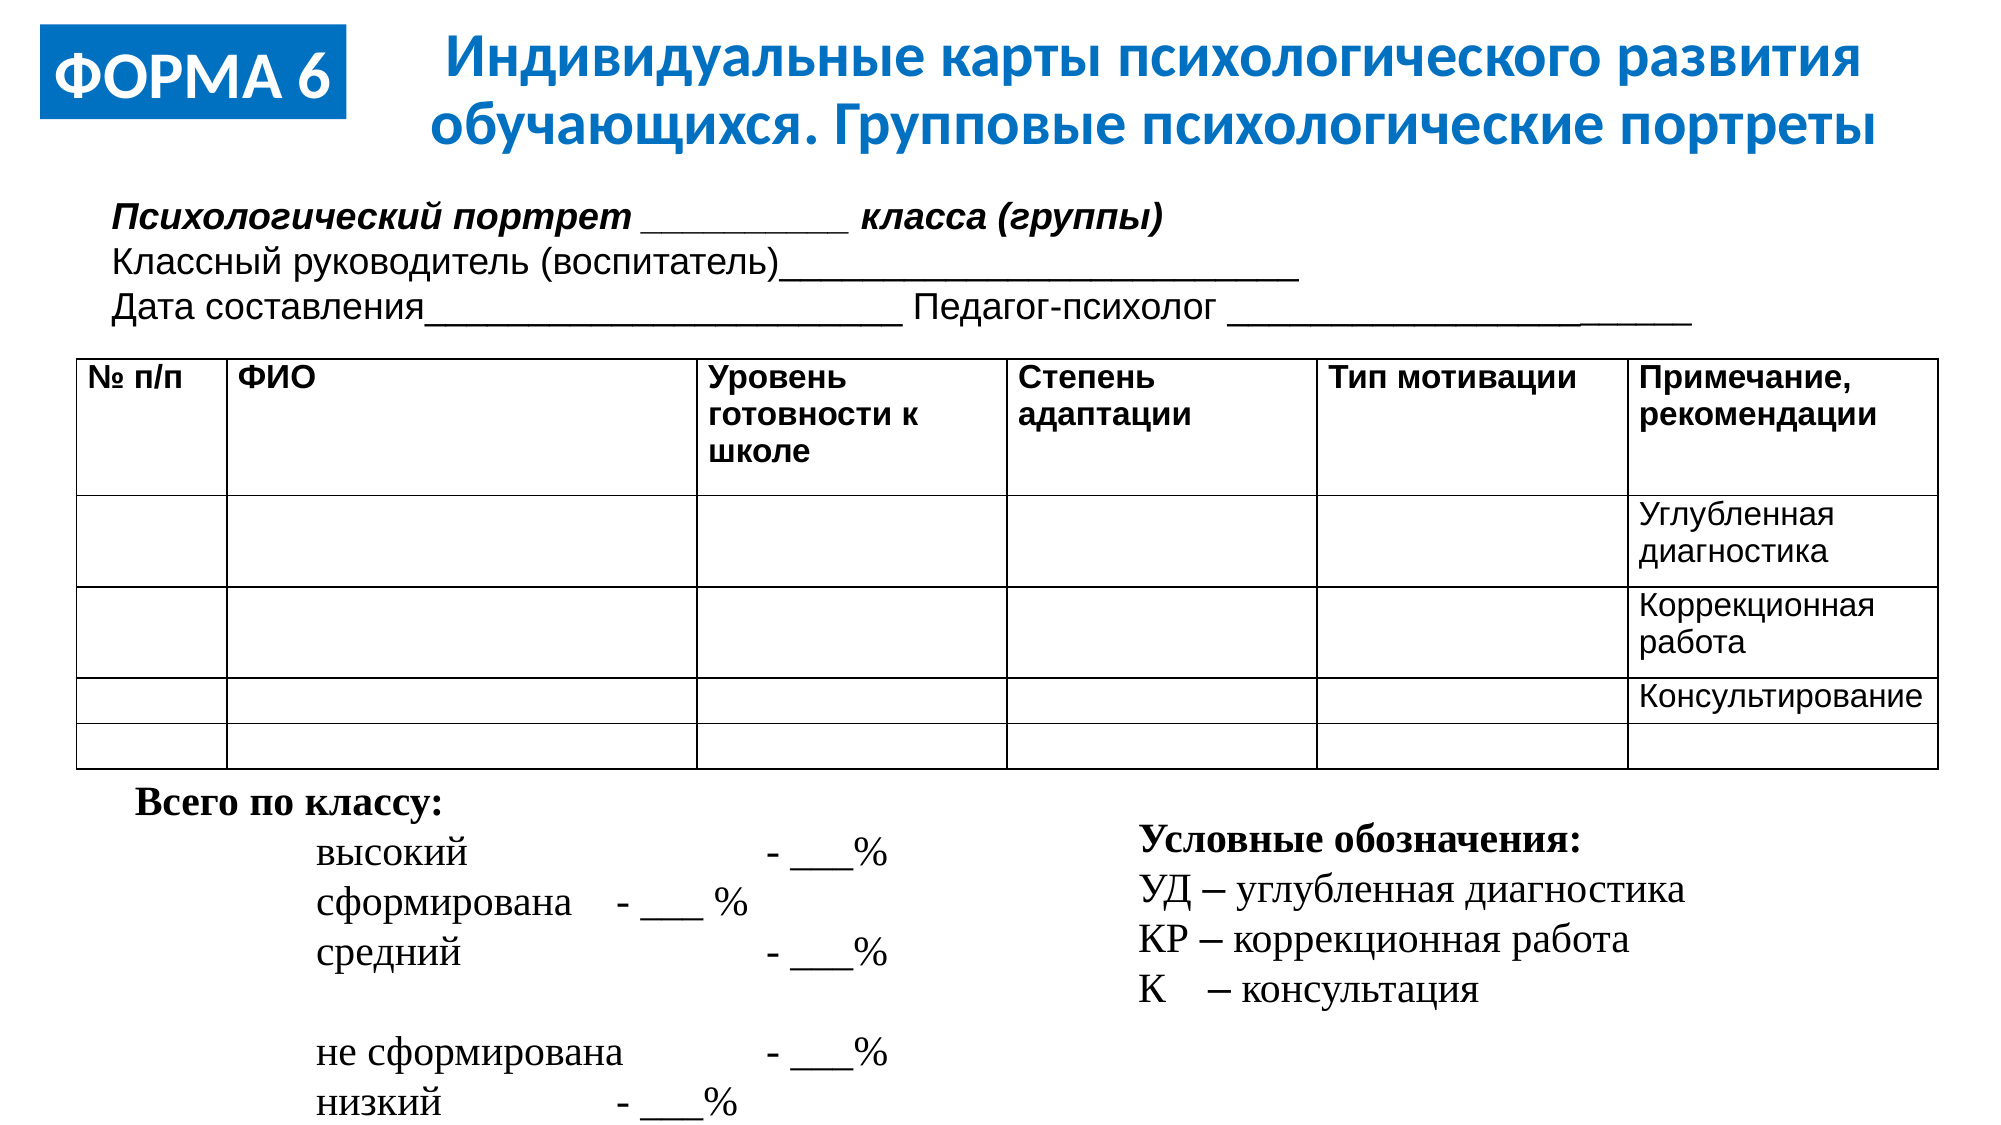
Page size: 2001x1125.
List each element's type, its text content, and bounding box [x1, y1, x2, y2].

table_cell [77, 679, 226, 723]
table_cell [698, 724, 1006, 766]
table_header ФИО [228, 360, 696, 495]
text_box ФОРМА 6 [40, 24, 347, 120]
table_header № п/п [77, 360, 226, 495]
table_cell [228, 724, 696, 766]
text_box Всего по классу: высокий - ___% сформирована - ___ % средний - ___% не сформирована - ___% низкий - ___% [46, 766, 1028, 1125]
table_cell [1008, 496, 1316, 586]
table_cell [77, 588, 226, 677]
table_cell [698, 496, 1006, 586]
table_cell [698, 679, 1006, 723]
table_cell [1318, 588, 1627, 677]
table_cell [1629, 724, 1937, 768]
table_cell Углубленная диагностика [1629, 496, 1937, 586]
table_cell [77, 724, 226, 766]
table_header Степень адаптации [1008, 360, 1316, 495]
table_header Примечание, рекомендации [1629, 360, 1937, 495]
title Индивидуальные карты психологического развития обучающихся. Групповые психологические портреты [372, 12, 1938, 168]
text_box Условные обозначения: УД – углубленная диагностика КР – коррекционная работа К – консультация [1049, 803, 1817, 1019]
table_cell [228, 679, 696, 723]
table_cell Консультирование [1629, 679, 1937, 723]
table_header Уровень готовности к школе [698, 360, 1006, 495]
table_cell [1008, 588, 1316, 677]
table_header Тип мотивации [1318, 360, 1627, 495]
table_cell [1008, 724, 1316, 768]
table_cell [1318, 496, 1627, 586]
table_cell [1008, 679, 1316, 723]
table_cell [1318, 724, 1627, 768]
text_box Психологический портрет __________ класса (группы) Классный руководитель (воспитатель)_________________________ Дата составления_______________________ Педагог-психолог _______________________ [23, 184, 1922, 334]
table_cell [77, 496, 226, 586]
table_cell [1318, 679, 1627, 723]
table_cell [228, 496, 696, 586]
table_cell [228, 588, 696, 677]
table_cell Коррекционная работа [1629, 588, 1937, 677]
table_cell [698, 588, 1006, 677]
